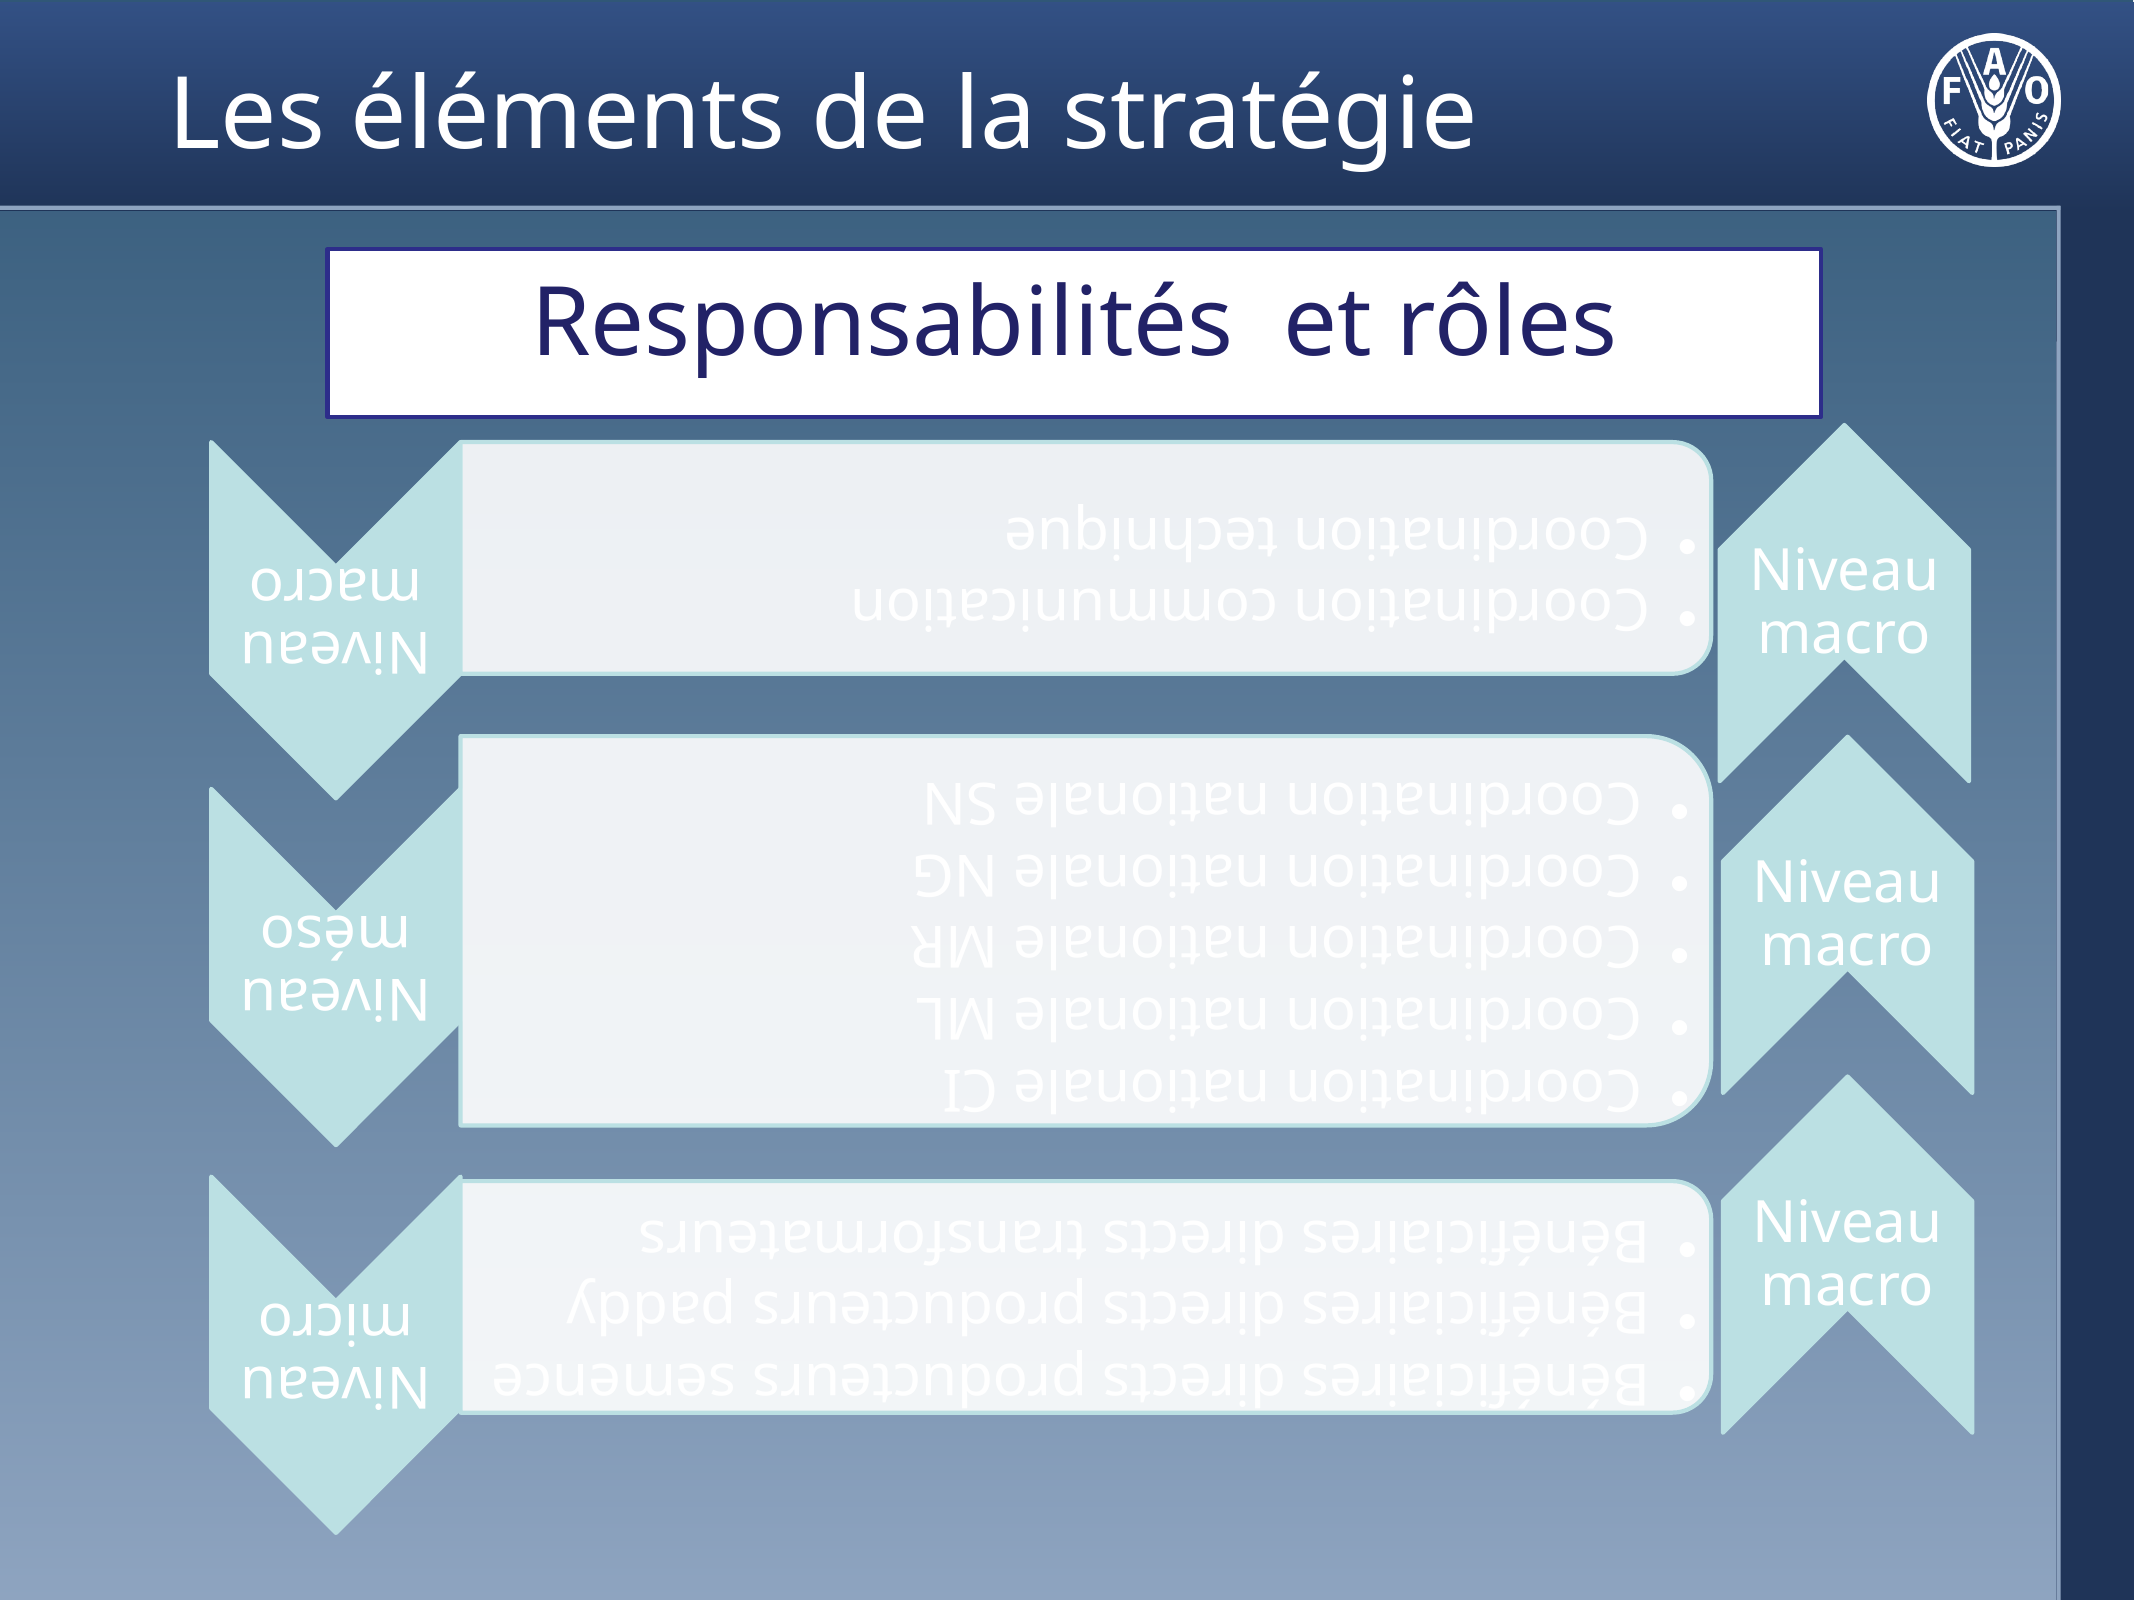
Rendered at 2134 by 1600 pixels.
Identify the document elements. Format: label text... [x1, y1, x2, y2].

title Les éléments de la stratégie [159, 37, 1974, 180]
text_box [1722, 1100, 1973, 1434]
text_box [210, 436, 1712, 1539]
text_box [1722, 736, 1973, 1094]
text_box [1719, 424, 1970, 738]
text_box Responsabilités et rôles [325, 247, 1823, 419]
picture [1927, 33, 2061, 167]
